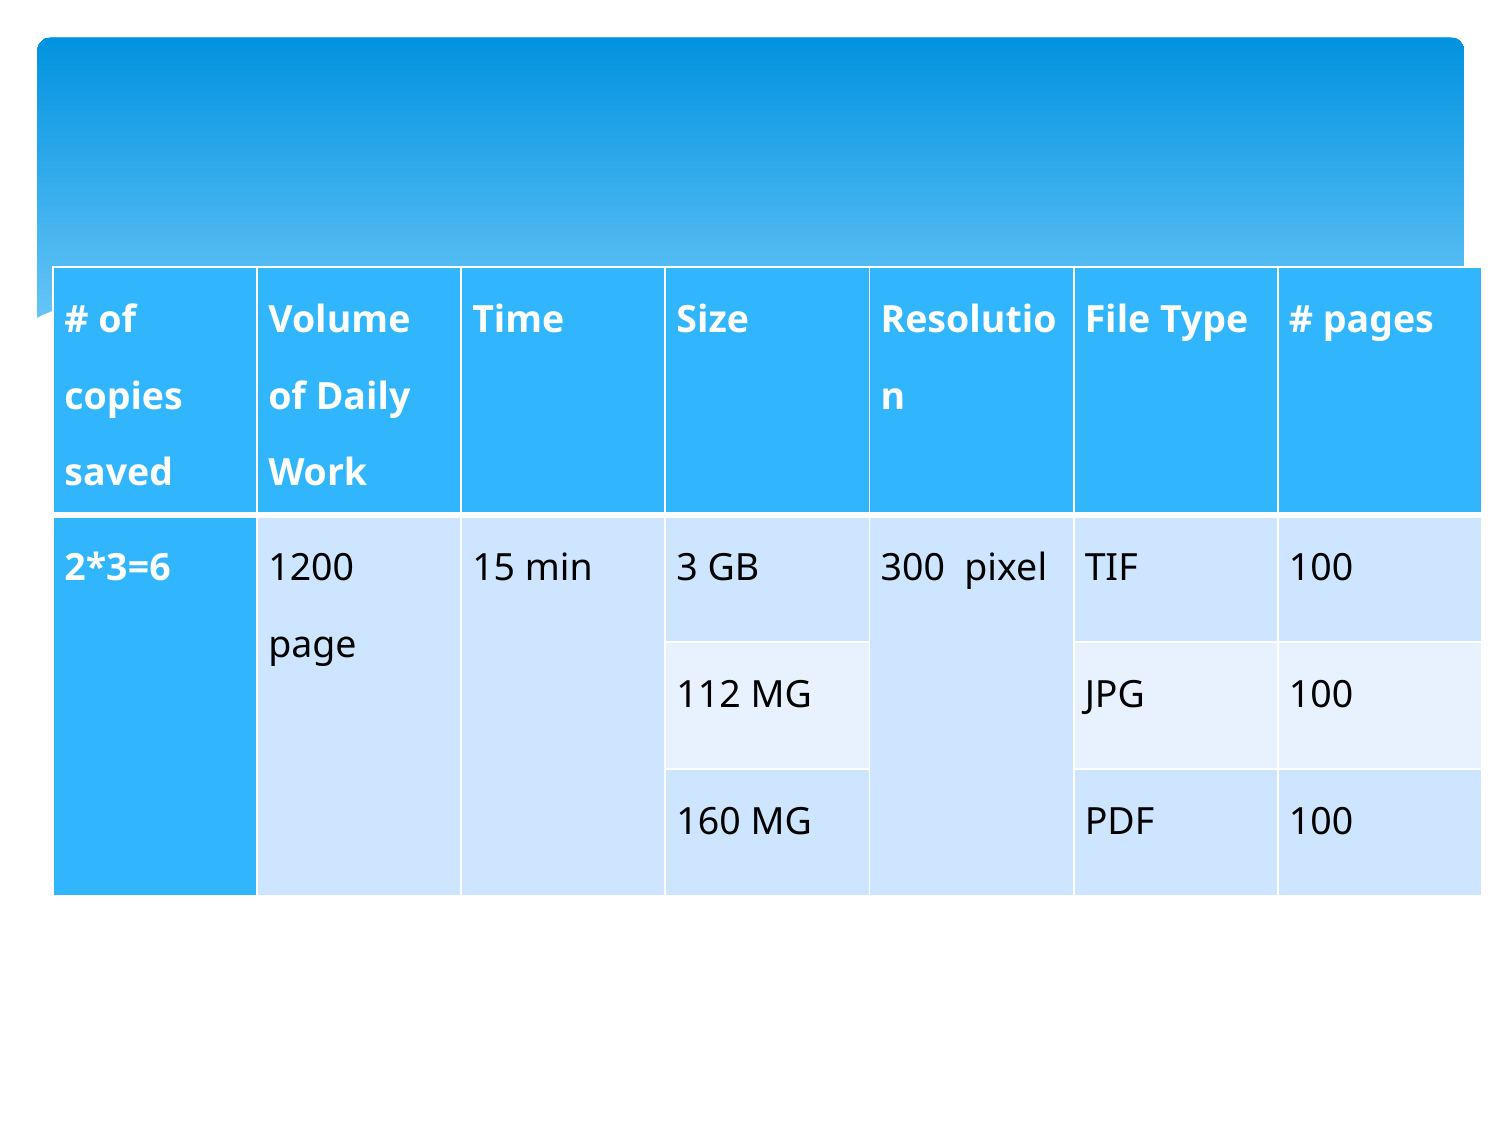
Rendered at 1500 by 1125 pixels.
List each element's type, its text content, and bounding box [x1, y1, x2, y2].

table_header Resolution [870, 268, 1073, 512]
table_cell 100 [1279, 770, 1481, 895]
table_header File Type [1075, 268, 1277, 512]
table_header # pages [1279, 268, 1481, 512]
table_cell 15 min [462, 518, 664, 895]
table_cell JPG [1075, 643, 1277, 768]
table_cell 300 pixel [870, 518, 1073, 895]
table_cell 100 [1279, 643, 1481, 768]
table_cell 100 [1279, 518, 1481, 641]
table_cell 3 GB [666, 518, 869, 641]
table_cell TIF [1075, 518, 1277, 641]
table_header # of copies saved [54, 268, 256, 512]
table_header Size [666, 268, 869, 512]
table_cell 1200 page [258, 518, 460, 895]
table_header Volume of Daily Work [258, 268, 460, 512]
table_cell 2*3=6 [54, 518, 256, 895]
table_header Time [462, 268, 664, 512]
table_cell 160 MG [666, 770, 869, 895]
table_cell 112 MG [666, 643, 869, 768]
table_cell PDF [1075, 770, 1277, 895]
